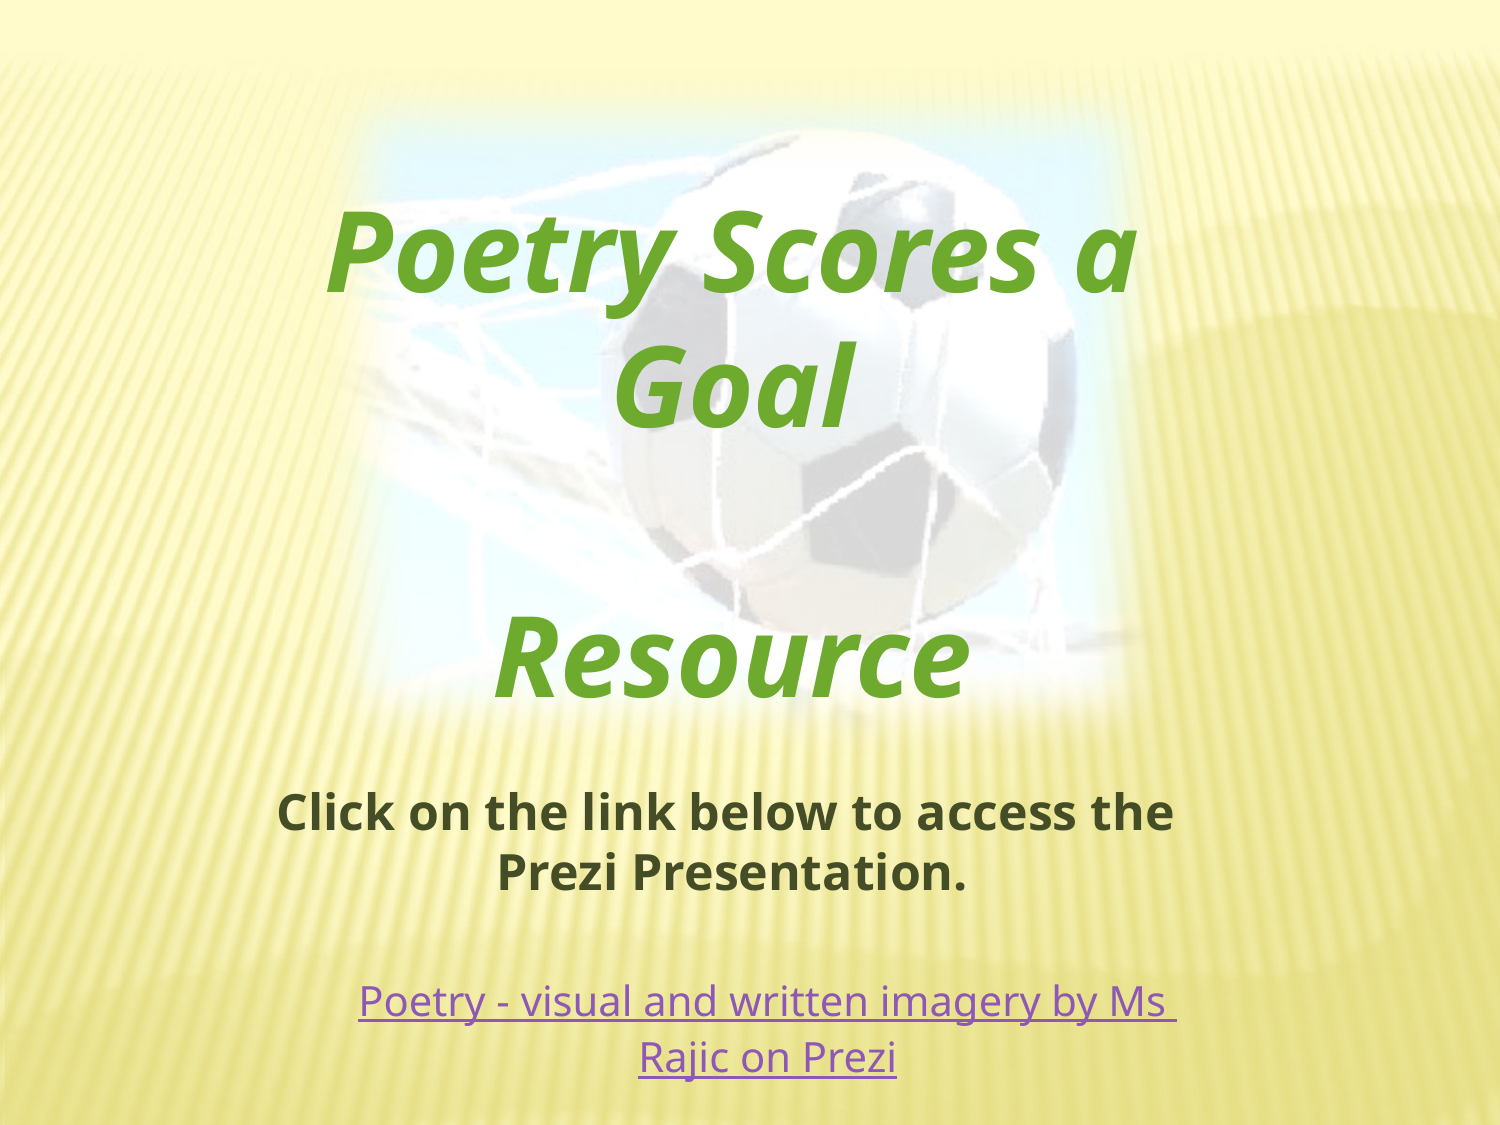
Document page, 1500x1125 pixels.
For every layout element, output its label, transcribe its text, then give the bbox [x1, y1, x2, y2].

text_box Poetry Scores a Goal Resource Click on the link below to access the Prezi Presentation. [230, 172, 1235, 1125]
picture [312, 65, 1176, 760]
text_box Poetry - visual and written imagery by Ms Rajic on Prezi [301, 916, 1235, 1096]
